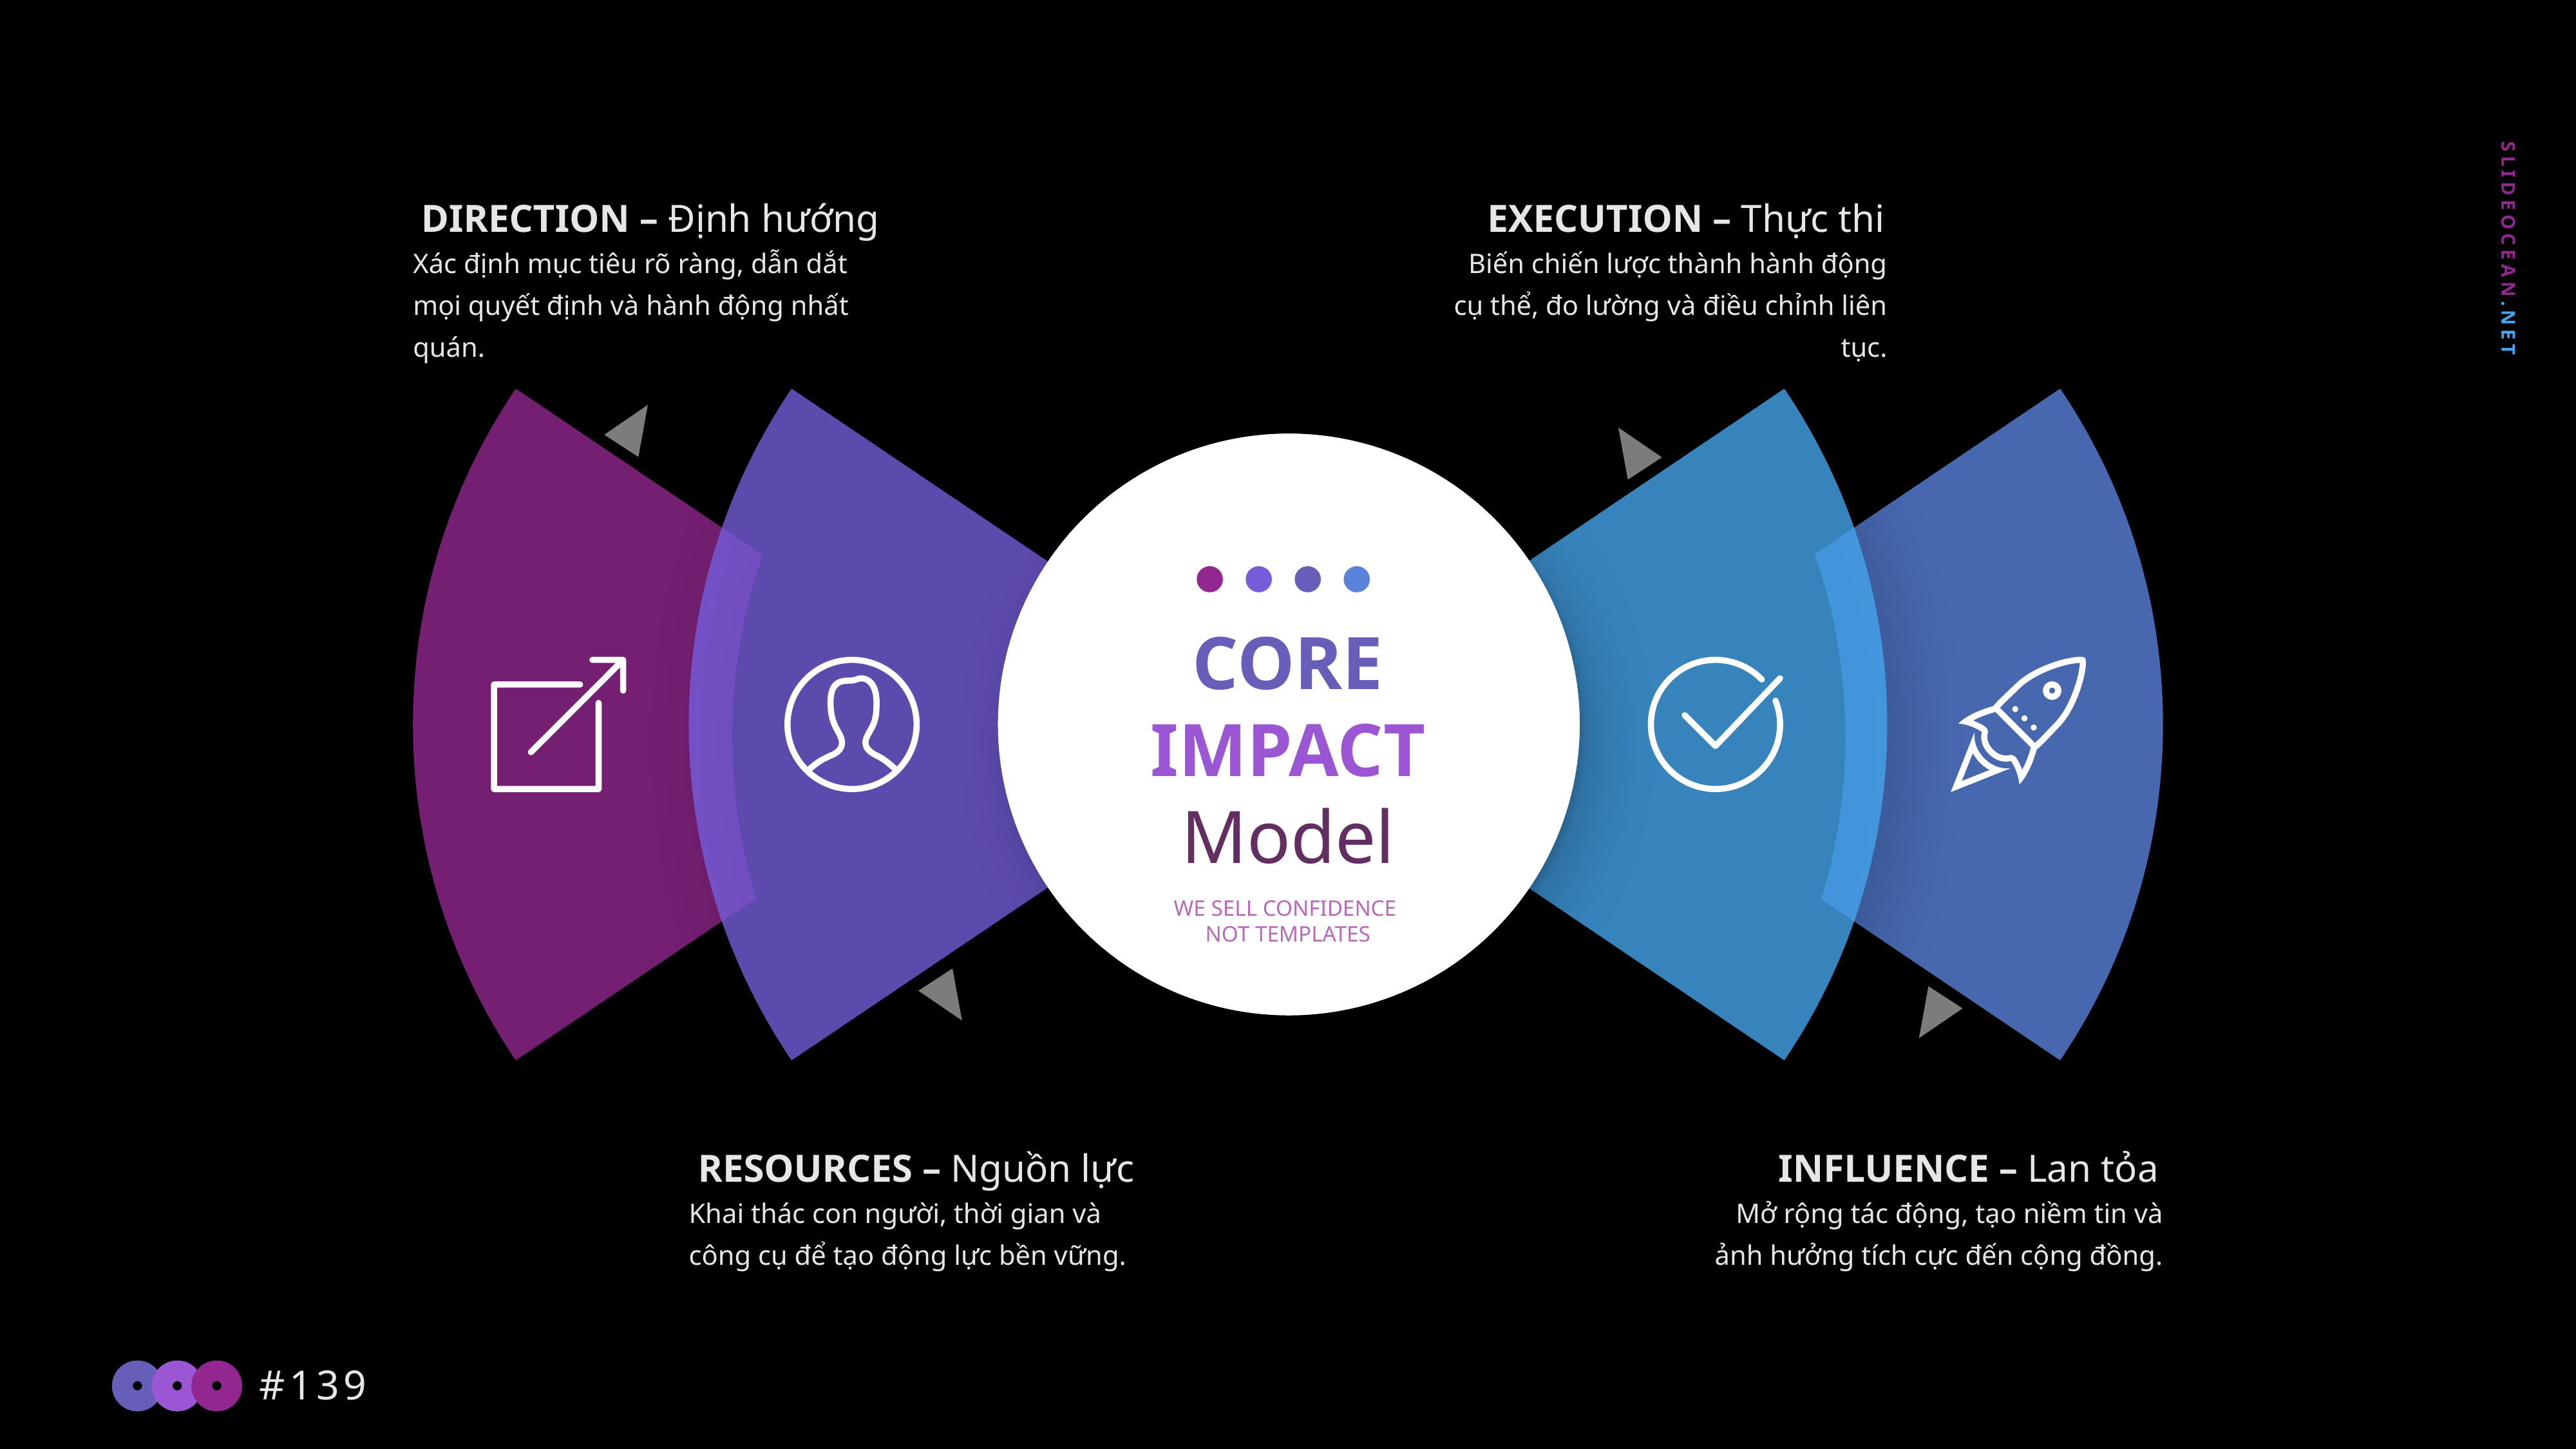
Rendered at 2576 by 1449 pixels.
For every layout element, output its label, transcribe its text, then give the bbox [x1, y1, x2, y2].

text_box CORE IMPACT Model [1141, 612, 1435, 883]
text_box #139 [259, 1359, 435, 1408]
text_box [687, 387, 1044, 1062]
text_box [412, 387, 715, 1062]
text_box [997, 432, 1581, 1017]
text_box [1342, 565, 1371, 594]
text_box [688, 1122, 1144, 1276]
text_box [1432, 173, 1888, 327]
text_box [412, 173, 888, 368]
text_box [1195, 565, 1224, 594]
text_box [1293, 565, 1322, 594]
text_box [602, 402, 650, 459]
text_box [1708, 1122, 2164, 1276]
text_box [1917, 984, 1965, 1041]
text_box [1951, 732, 2011, 793]
text_box [527, 656, 627, 755]
text_box [1244, 565, 1273, 594]
text_box [784, 656, 920, 793]
text_box [1616, 425, 1664, 482]
text_box [1890, 387, 2164, 1062]
text_box [1958, 656, 2086, 785]
text_box [916, 967, 964, 1023]
text_box [491, 681, 602, 793]
text_box [1647, 656, 1783, 793]
text_box [1558, 387, 1888, 1062]
text_box WE SELL CONFIDENCE NOT TEMPLATES [1164, 890, 1412, 951]
